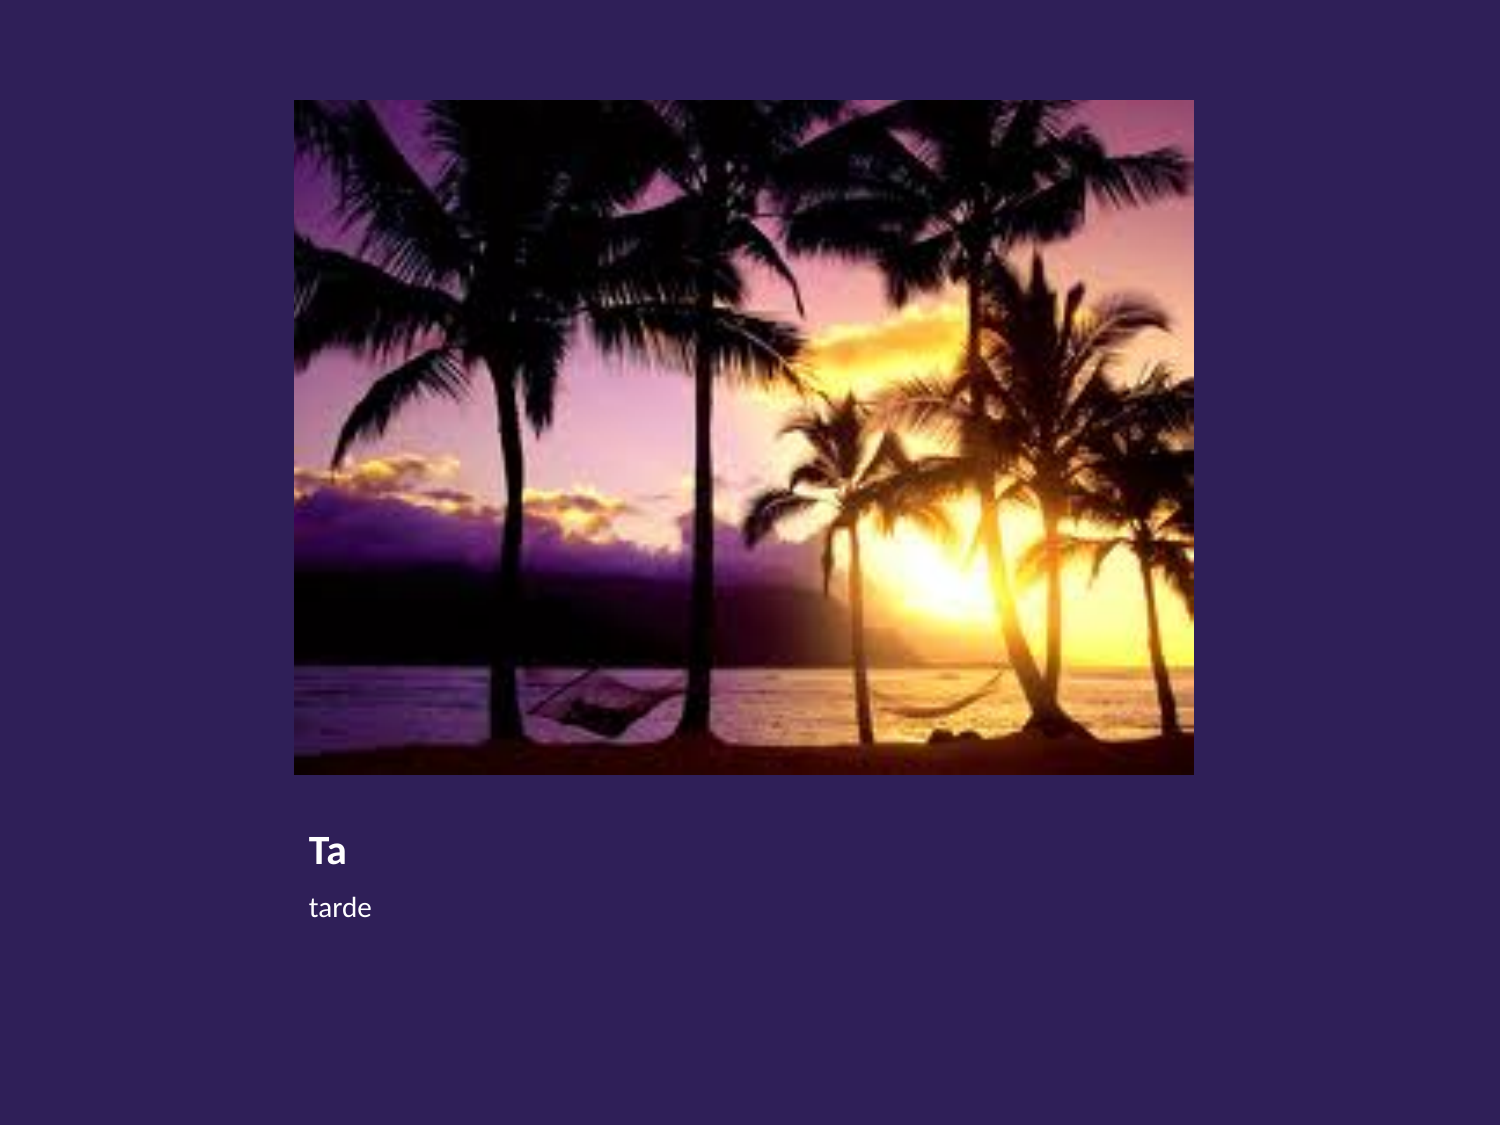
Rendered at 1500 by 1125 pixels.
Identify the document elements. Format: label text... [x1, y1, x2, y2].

picture [293, 100, 1195, 776]
title Ta [294, 787, 1194, 880]
list tarde [294, 880, 1194, 1013]
